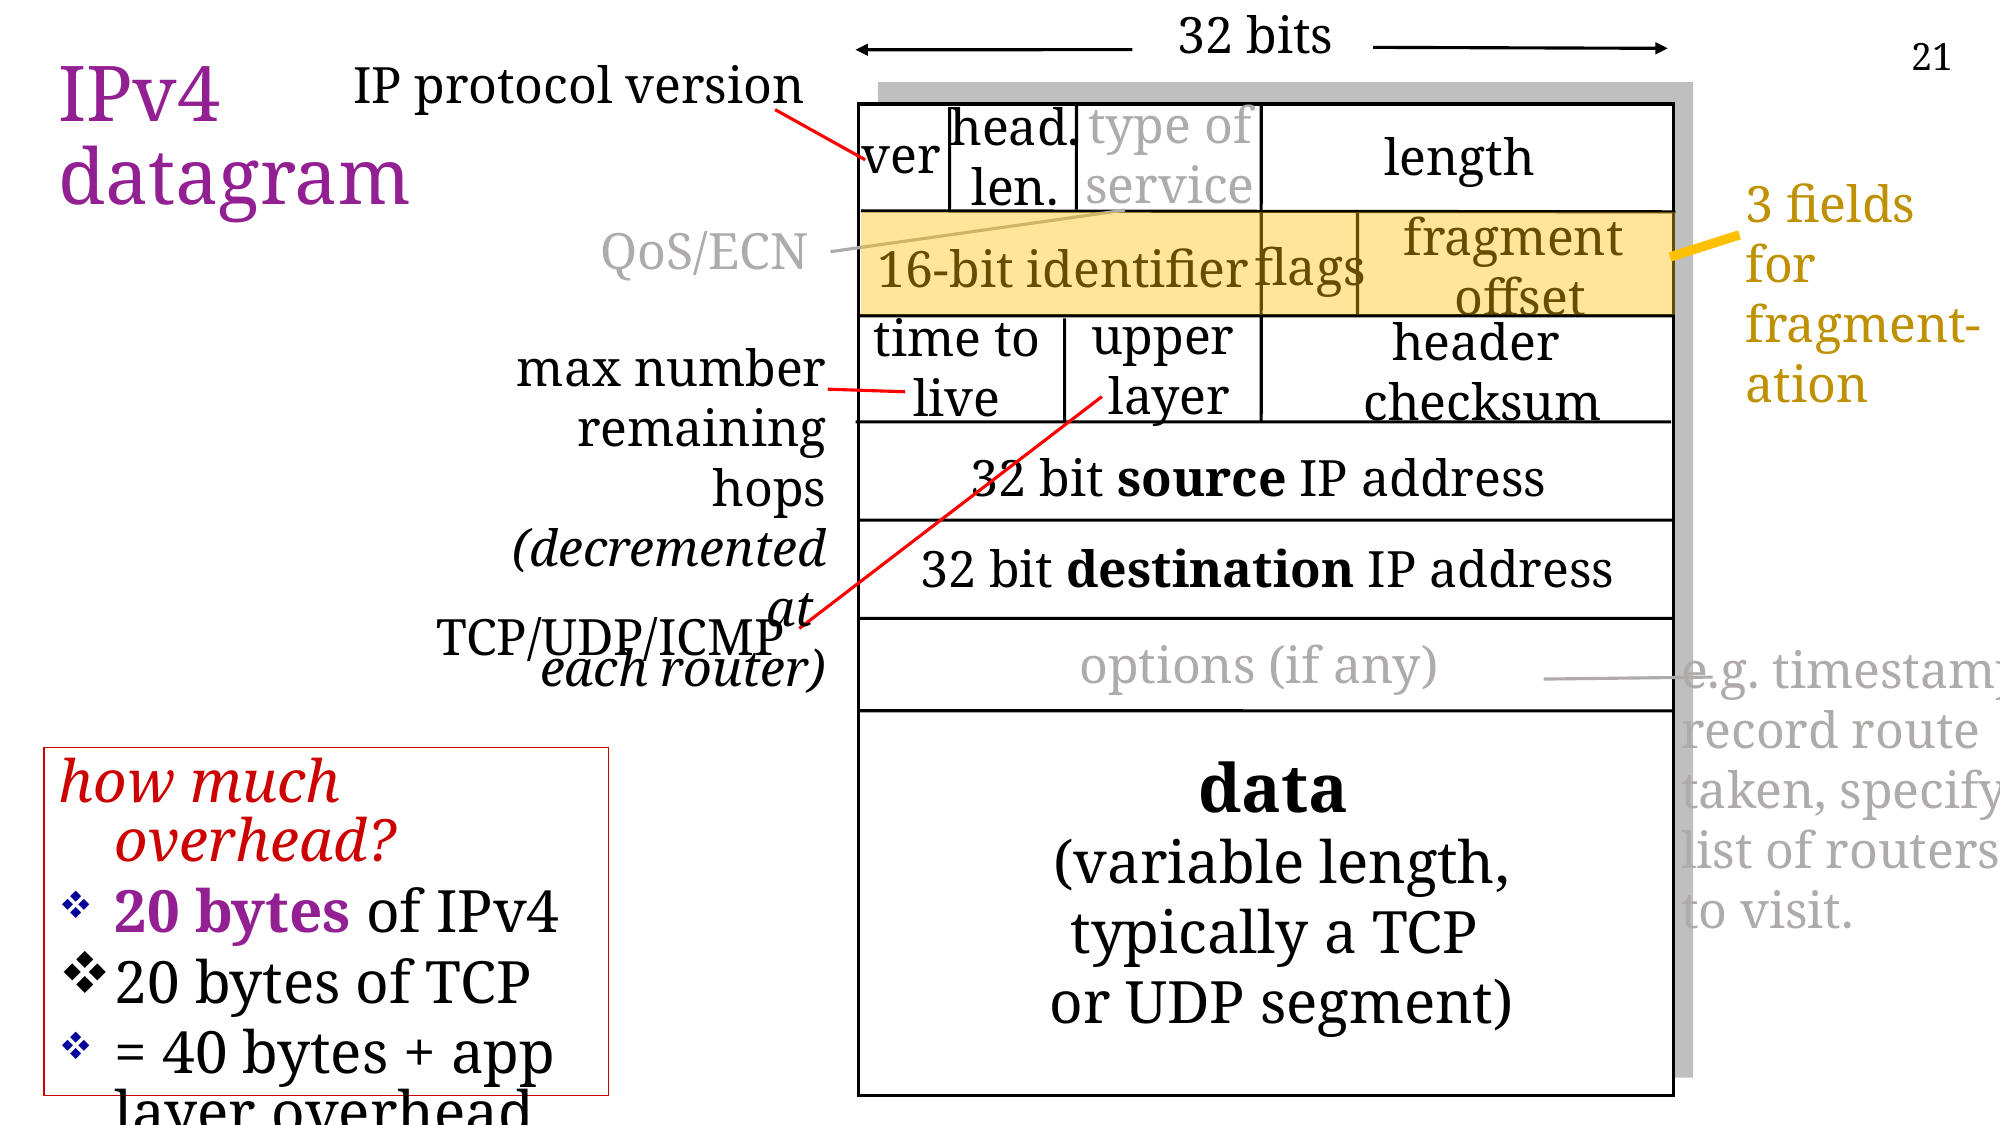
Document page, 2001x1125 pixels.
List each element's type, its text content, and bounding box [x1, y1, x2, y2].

title IPv4 datagram [43, 25, 442, 251]
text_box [442, 328, 906, 587]
text_box TCP/UDP/ICMP [403, 597, 800, 673]
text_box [580, 210, 1126, 288]
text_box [1543, 631, 2000, 950]
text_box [184, 46, 866, 160]
text_box 3 fields for fragment-ation [1731, 164, 2000, 420]
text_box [841, 0, 1694, 1096]
text_box how much overhead? 20 bytes of IPv4 20 bytes of TCP = 40 bytes + app layer overhead [43, 747, 609, 1096]
